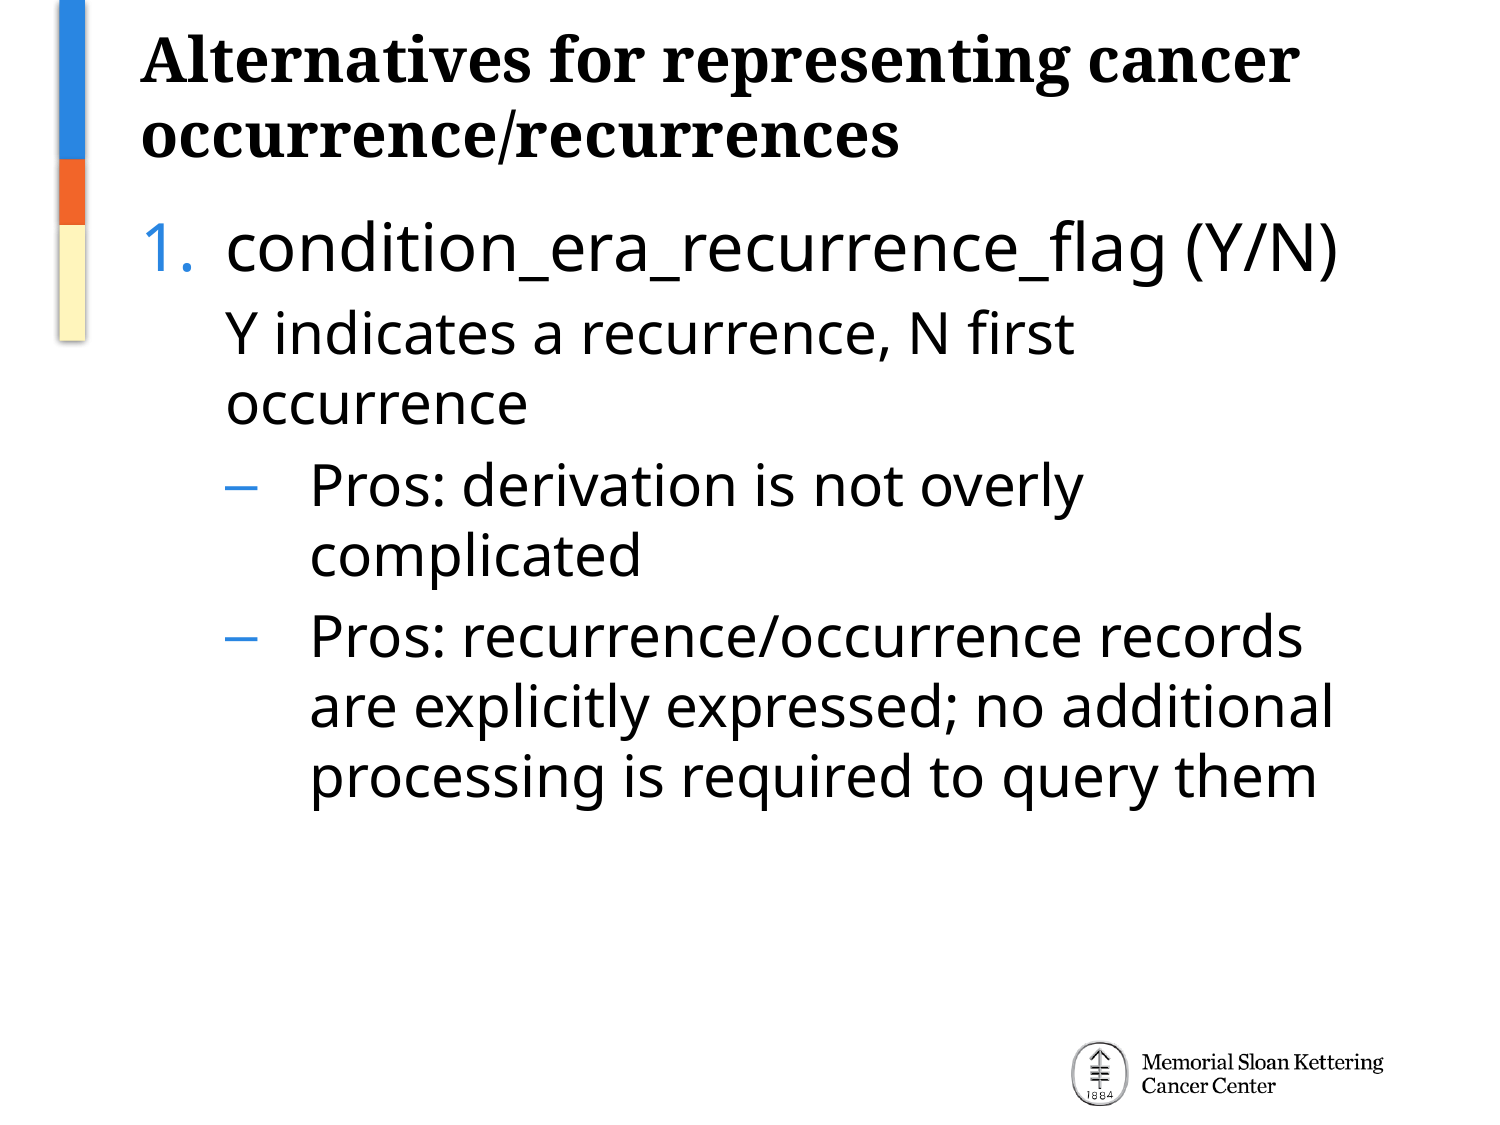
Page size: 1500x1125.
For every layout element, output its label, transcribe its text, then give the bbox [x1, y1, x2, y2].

title Alternatives for representing cancer occurrence/recurrences [125, 48, 1386, 178]
list condition_era_recurrence_flag (Y/N) Y indicates a recurrence, N first occurrence Pros: derivation is not overly complicated Pros: recurrence/occurrence records are explicitly expressed; no additional processing is required to query them [125, 197, 1386, 940]
